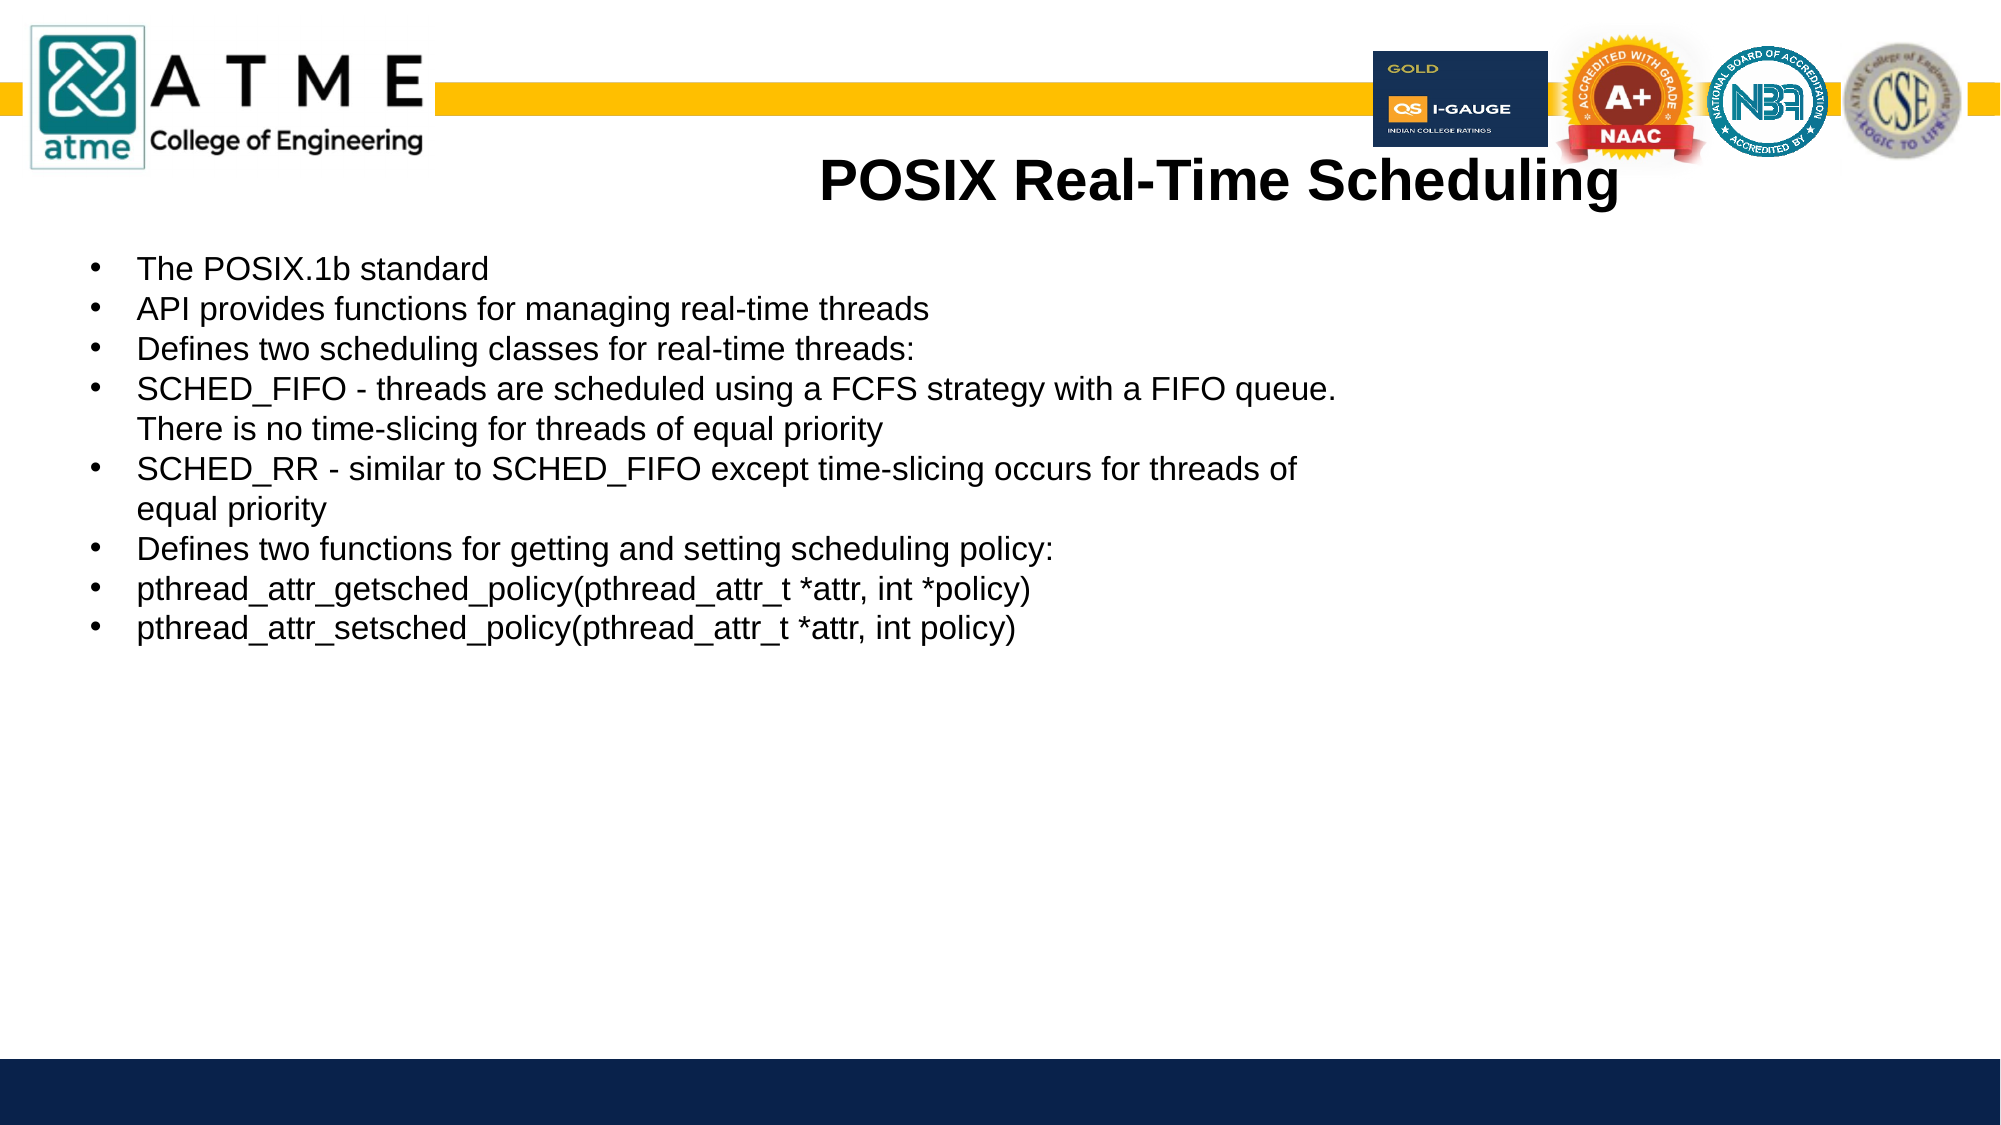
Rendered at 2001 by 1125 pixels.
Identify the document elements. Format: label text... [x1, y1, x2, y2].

picture [1373, 20, 1828, 180]
picture [22, 15, 435, 178]
picture [1840, 26, 1968, 176]
picture [0, 1059, 2001, 1125]
text_box POSIX Real-Time Scheduling [804, 135, 1637, 220]
text_box The POSIX.1b standard API provides functions for managing real-time threads Defines two scheduling classes for real-time threads: SCHED_FIFO - threads are scheduled using a FCFS strategy with a FIFO queue. There is no time-slicing for threads of equal priority SCHED_RR - similar to SCHED_FIFO except time-slicing occurs for threads of equal priority Defines two functions for getting and setting scheduling policy: pthread_attr_getsched_policy(pthread_attr_t *attr, int *policy) pthread_attr_setsched_policy(pthread_attr_t *attr, int policy) [74, 239, 1355, 654]
